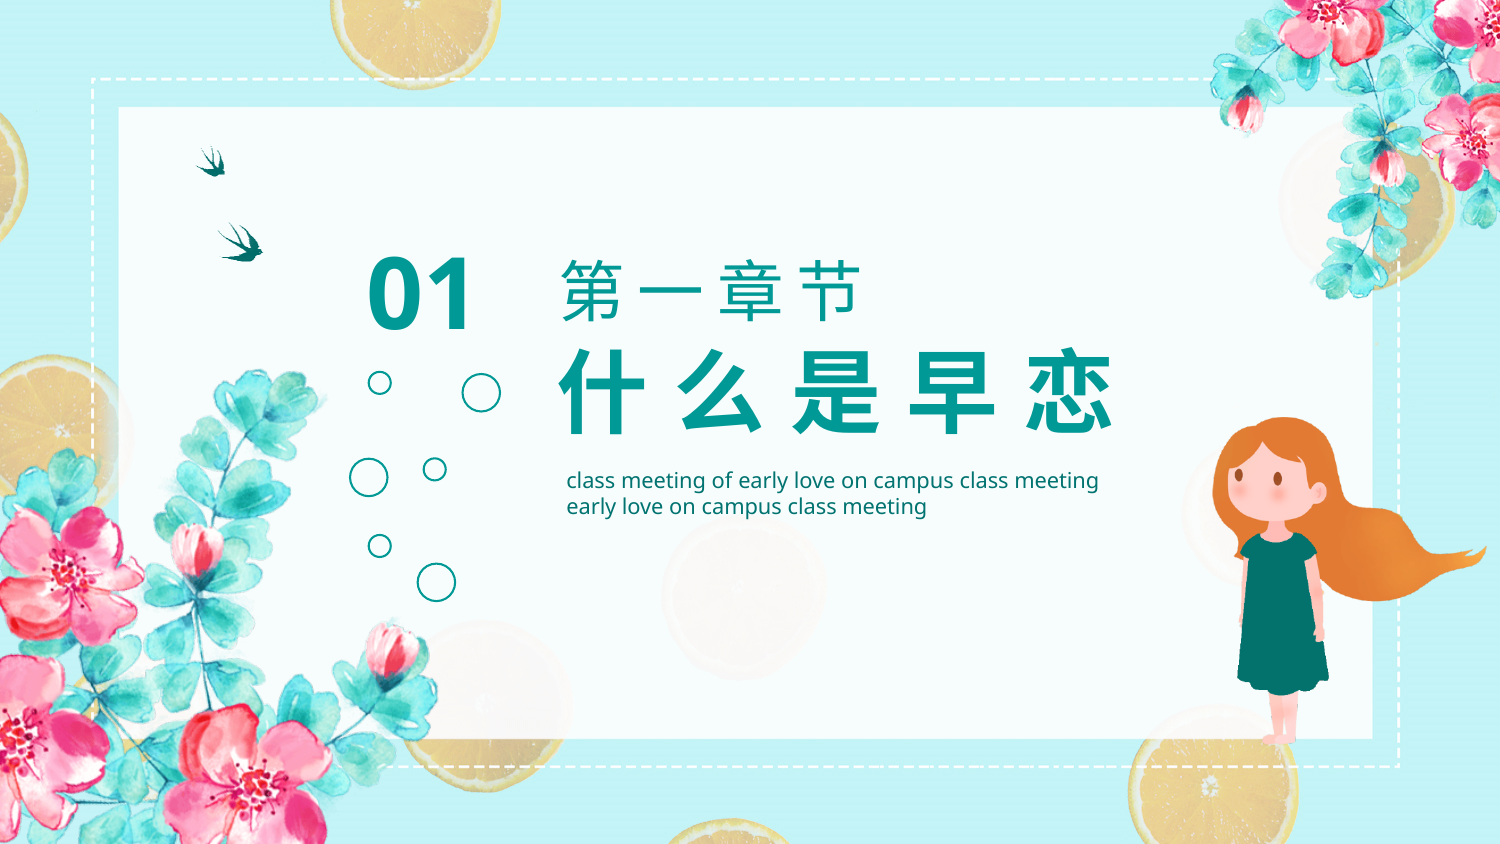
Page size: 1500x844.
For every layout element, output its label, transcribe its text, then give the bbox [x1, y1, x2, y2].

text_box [314, 221, 534, 347]
text_box class meeting of early love on campus class meeting early love on campus class meeting [551, 459, 1116, 527]
text_box 什么是早恋 [500, 307, 1173, 472]
text_box 第一章节 [512, 207, 910, 372]
picture [0, 0, 1500, 844]
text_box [349, 371, 500, 602]
